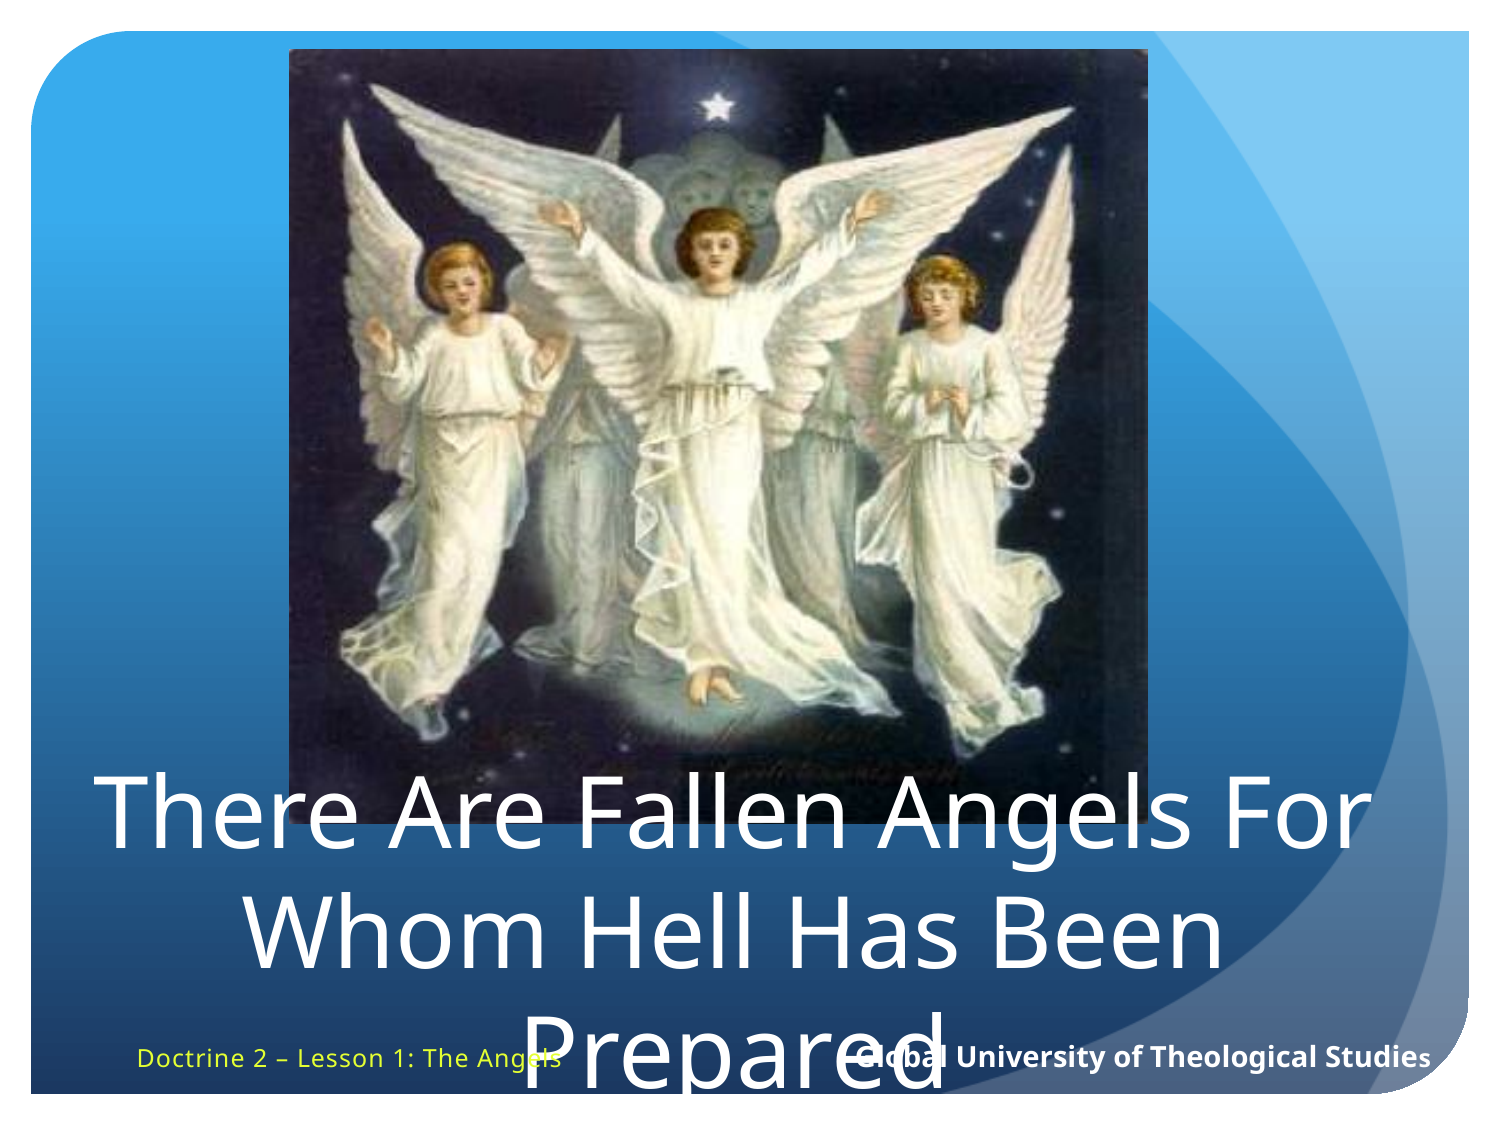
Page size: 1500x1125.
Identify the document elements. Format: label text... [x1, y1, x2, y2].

text_box Doctrine 2 – Lesson 1: The Angels Global University of Theological Studies [22, 1028, 1447, 1083]
text_box There Are Fallen Angels For Whom Hell Has Been Prepared [22, 741, 1447, 1028]
picture [24, 30, 1473, 1094]
